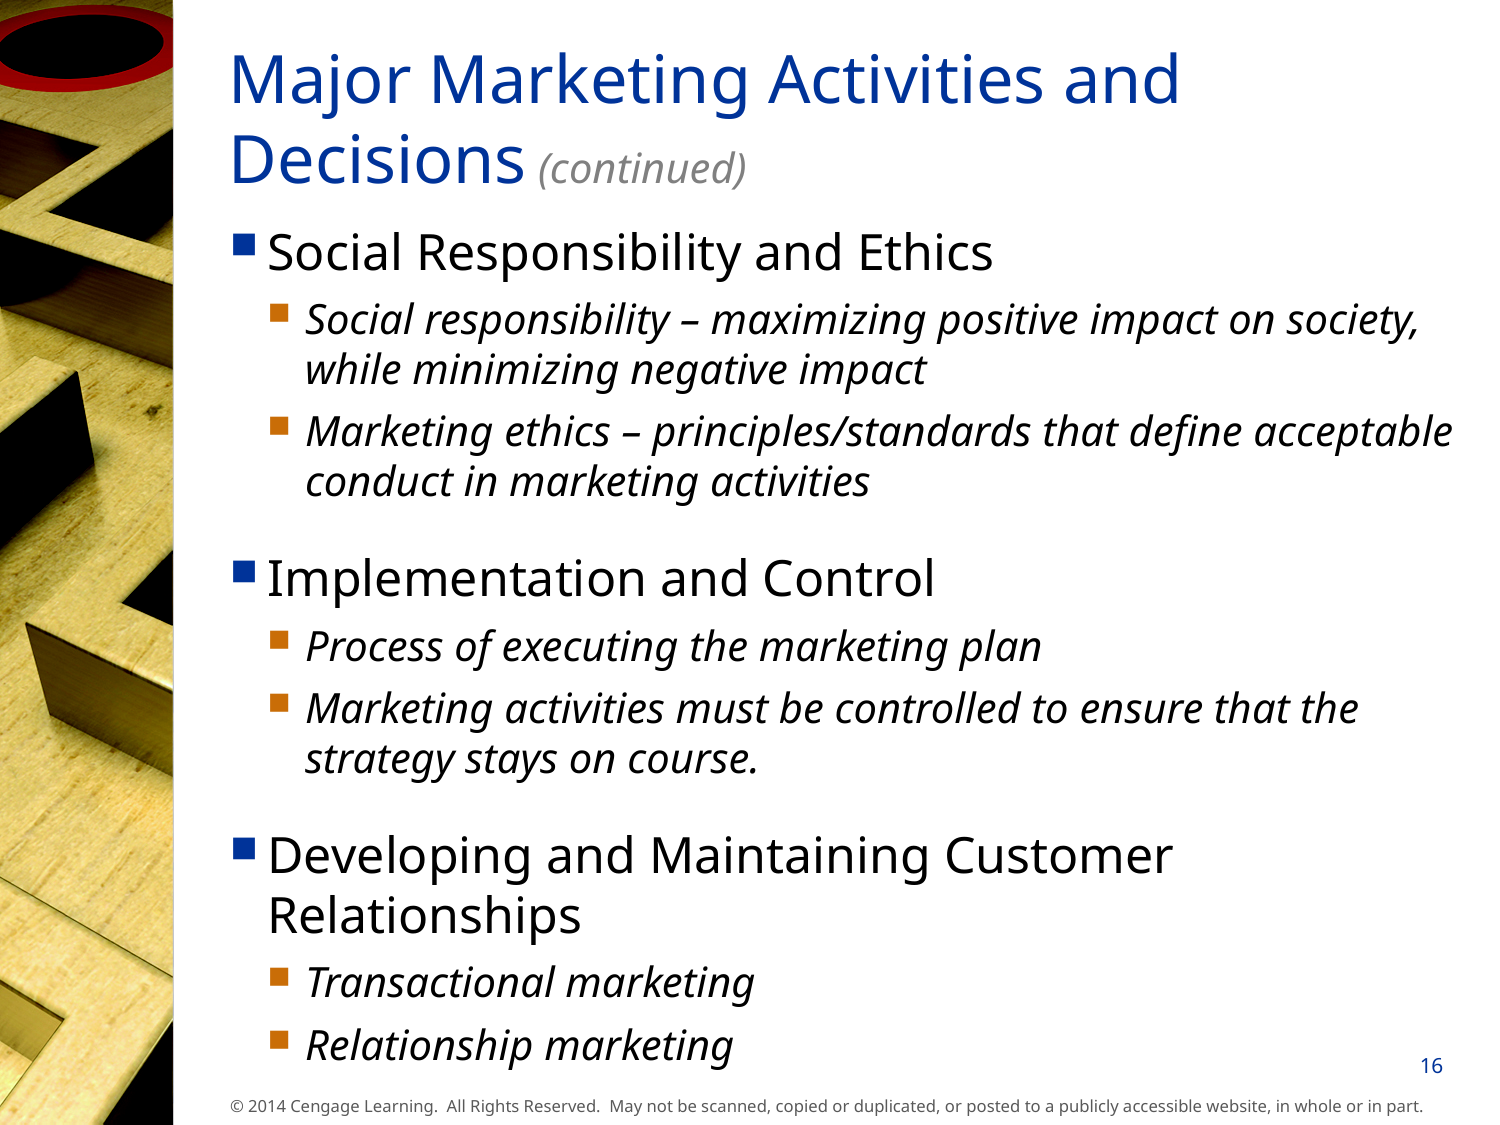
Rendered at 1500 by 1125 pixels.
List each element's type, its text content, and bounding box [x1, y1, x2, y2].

picture [0, 0, 174, 1125]
list Social Responsibility and Ethics Social responsibility – maximizing positive impact on society, while minimizing negative impact Marketing ethics – principles/standards that define acceptable conduct in marketing activities Implementation and Control Process of executing the marketing plan Marketing activities must be controlled to ensure that the strategy stays on course. Developing and Maintaining Customer Relationships Transactional marketing Relationship marketing [215, 212, 1478, 981]
slide_number 16 [1386, 1037, 1478, 1097]
title Major Marketing Activities and Decisions (continued) [213, 29, 1454, 213]
